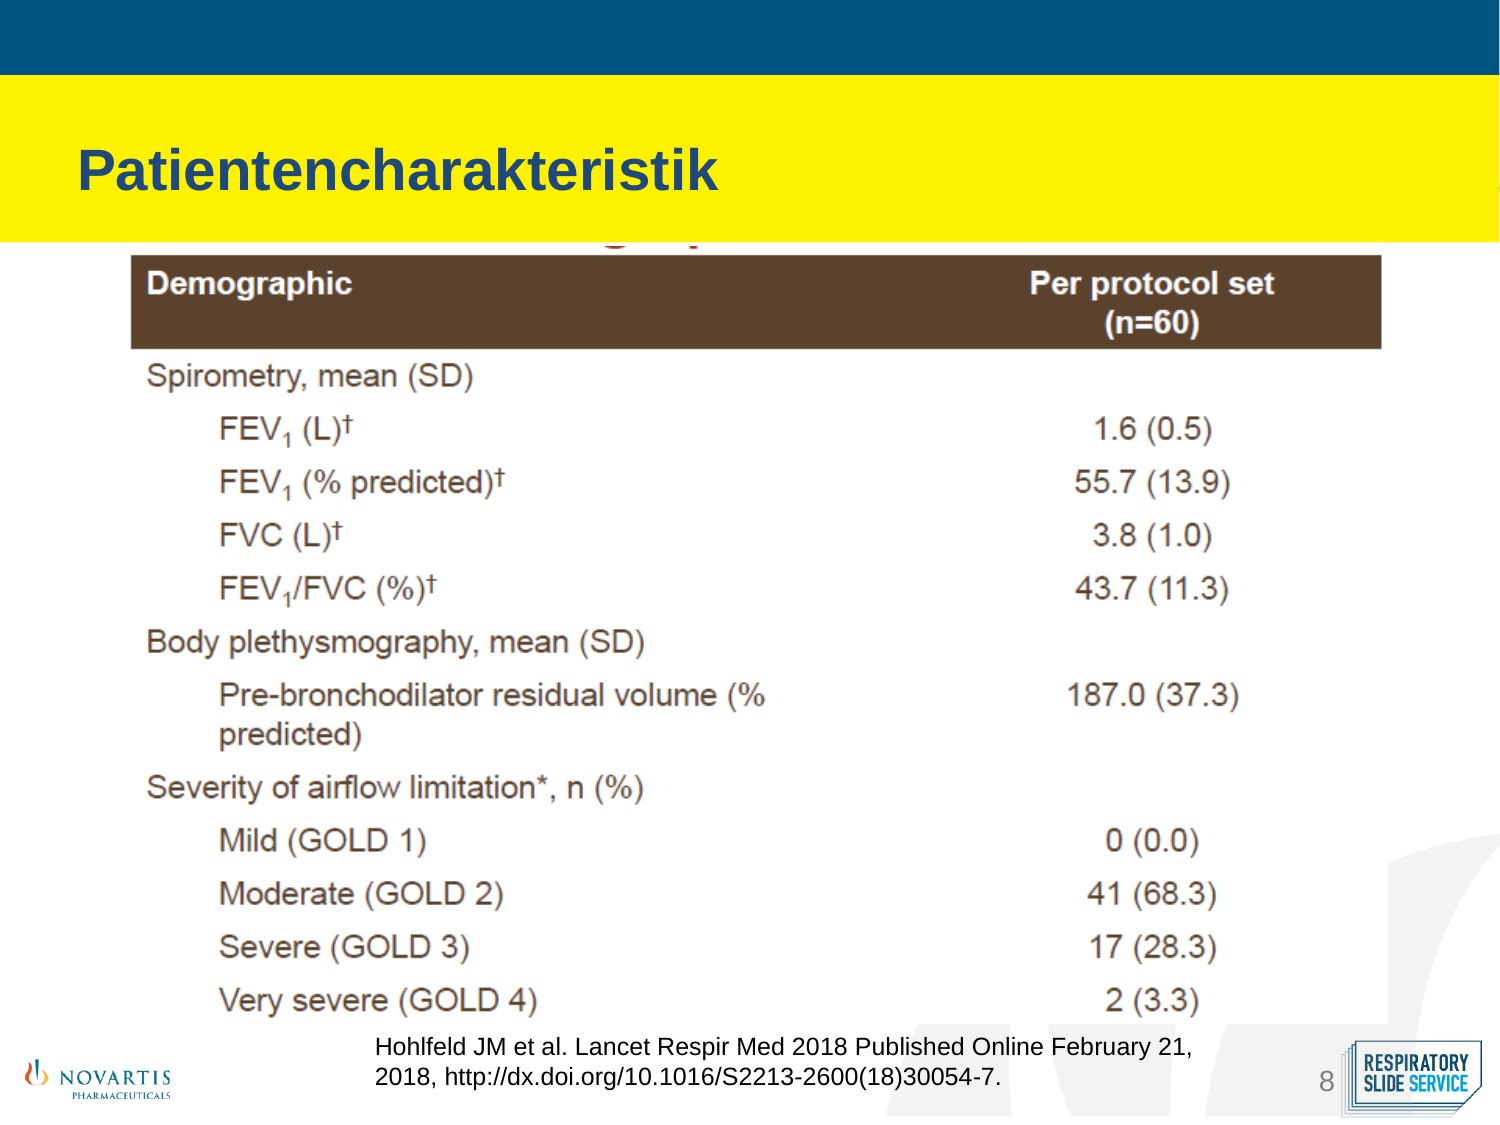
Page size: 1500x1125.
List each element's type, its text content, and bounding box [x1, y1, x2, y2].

picture [111, 246, 1389, 1024]
picture [1328, 1027, 1497, 1125]
picture [25, 1059, 170, 1099]
title Patientencharakteristik [77, 97, 1428, 237]
text_box Hohlfeld JM et al. Lancet Respir Med 2018 Published Online February 21, 2018, http://dx.doi.org/10.1016/S2213-2600(18)30054-7. [360, 1033, 1246, 1078]
